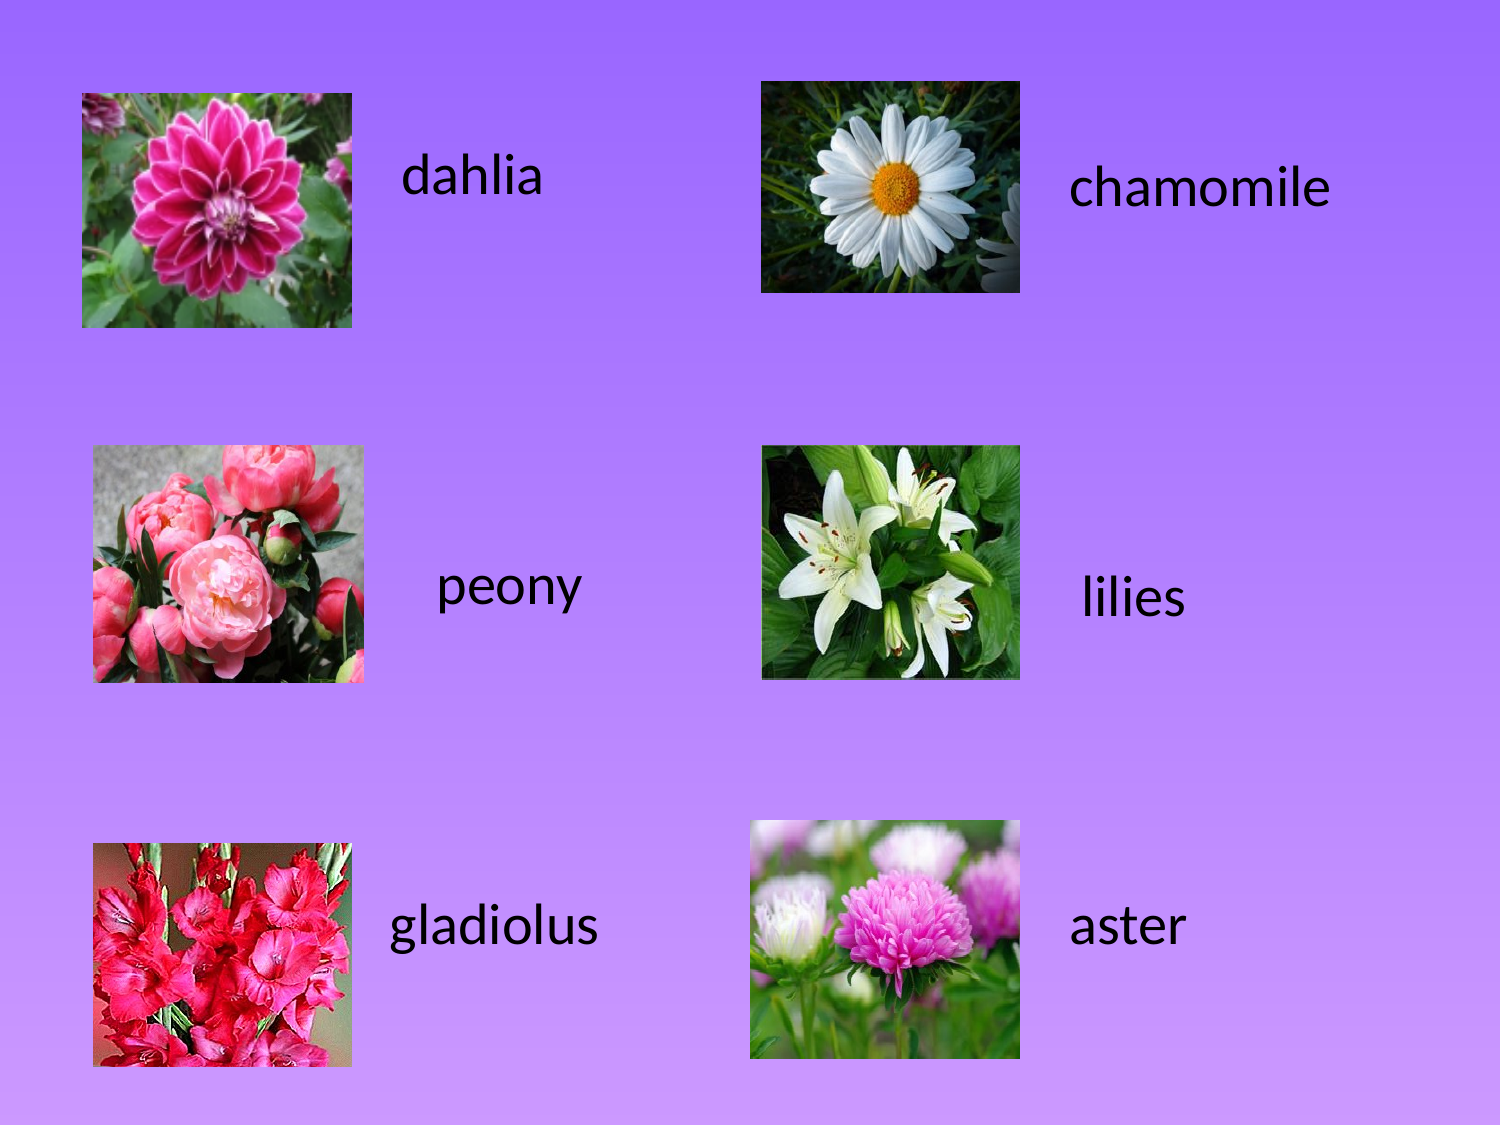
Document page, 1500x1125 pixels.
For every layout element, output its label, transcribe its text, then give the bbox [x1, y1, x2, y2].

text_box chamomile [1054, 140, 1348, 226]
text_box peony [421, 539, 606, 624]
picture [93, 843, 352, 1067]
picture [761, 444, 1020, 681]
text_box dahlia [386, 128, 622, 214]
picture [81, 93, 352, 329]
text_box gladiolus [374, 878, 633, 964]
picture [93, 444, 364, 684]
text_box aster [1054, 878, 1231, 964]
picture [749, 819, 1020, 1060]
text_box lilies [1066, 550, 1243, 636]
picture [761, 81, 1020, 294]
